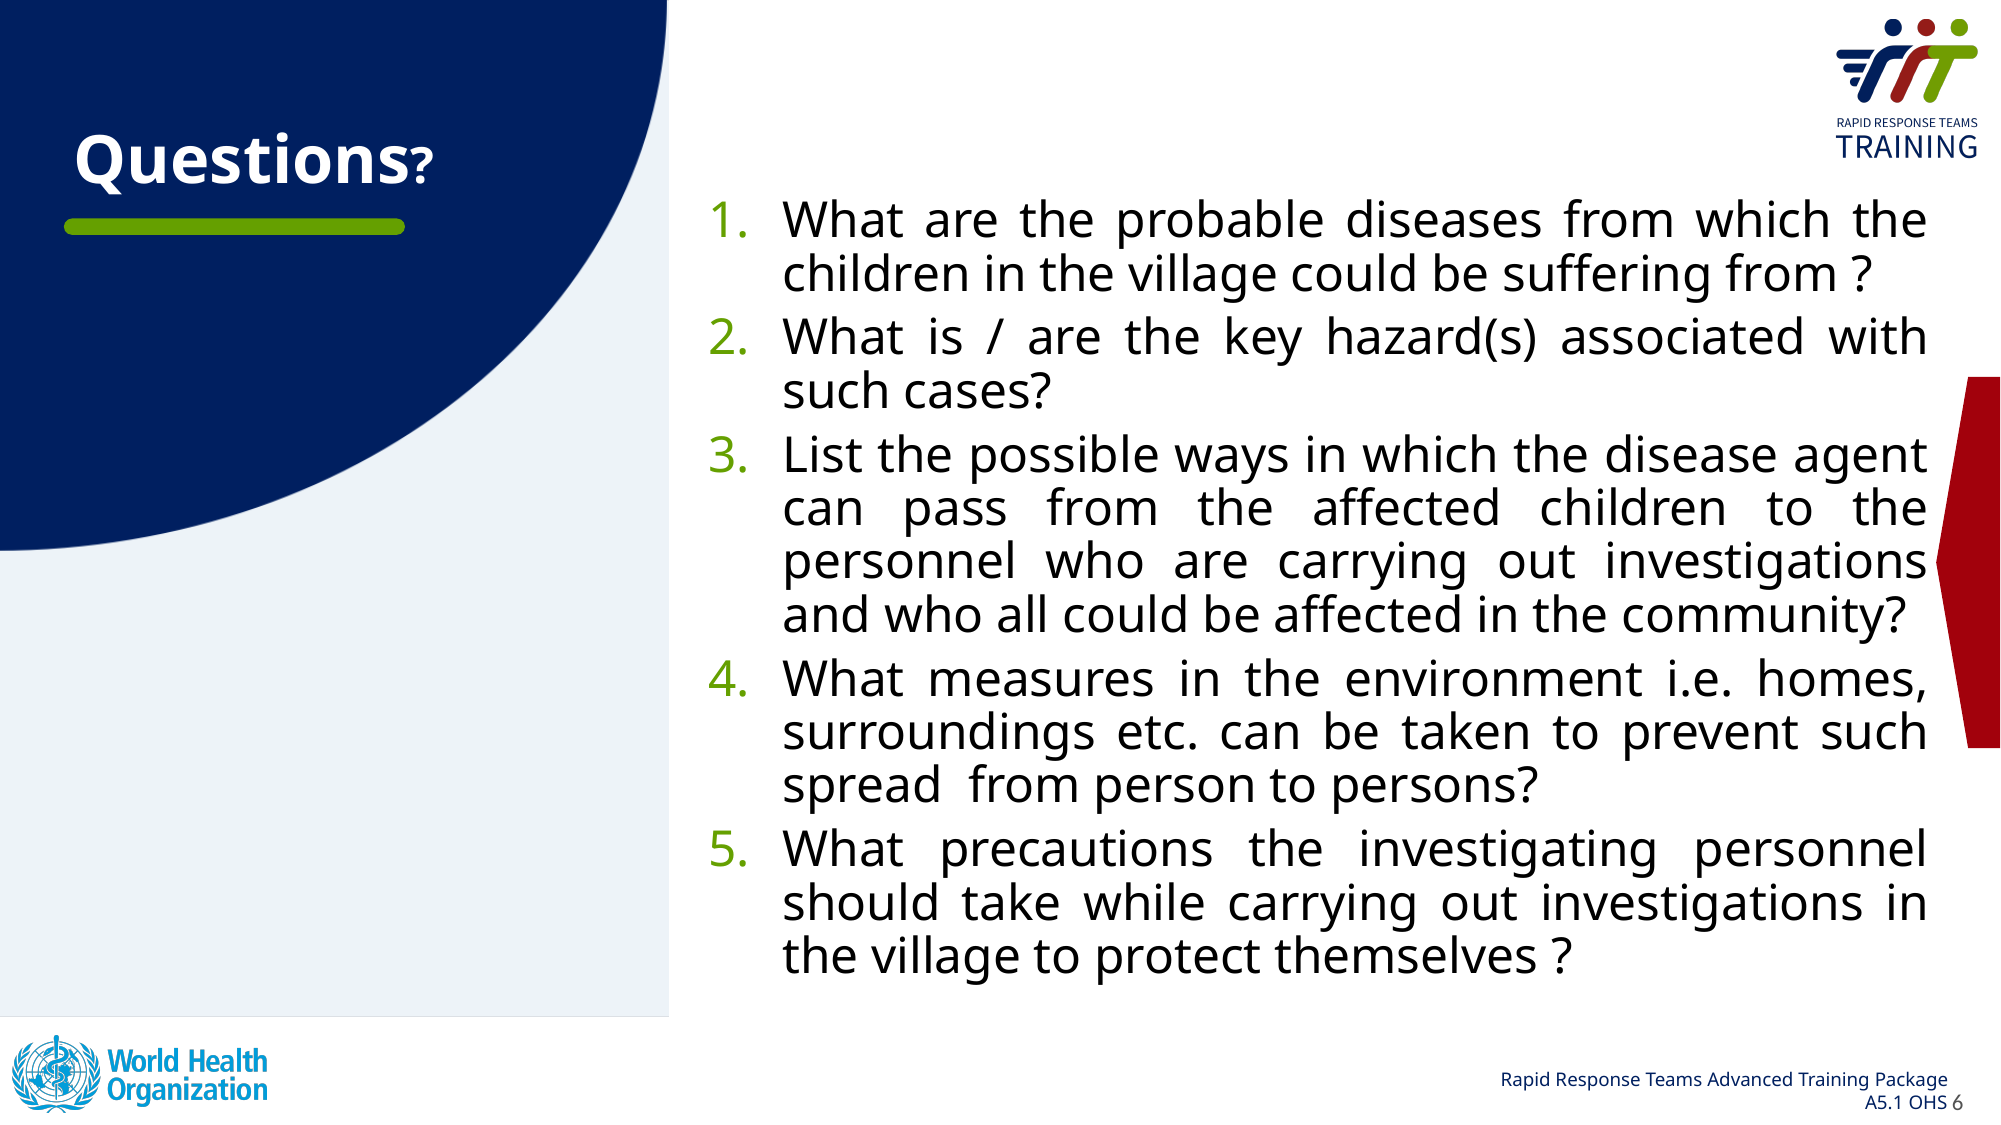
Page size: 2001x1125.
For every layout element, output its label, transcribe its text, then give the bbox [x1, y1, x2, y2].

picture [12, 1083, 48, 1113]
picture [12, 1035, 267, 1113]
slide_number 6 [1882, 1049, 1912, 1082]
picture [58, 1050, 64, 1058]
picture [1835, 19, 1978, 167]
list What are the probable diseases from which the children in the village could be suffering from ? What is / are the key hazard(s) associated with such cases? List the possible ways in which the disease agent can pass from the affected children to the personnel who are carrying out investigations and who all could be affected in the community? What measures in the environment i.e. homes, surroundings etc. can be taken to prevent such spread from person to persons? What precautions the investigating personnel should take while carrying out investigations in the village to protect themselves ? [700, 186, 1937, 1049]
picture [0, 0, 669, 1018]
